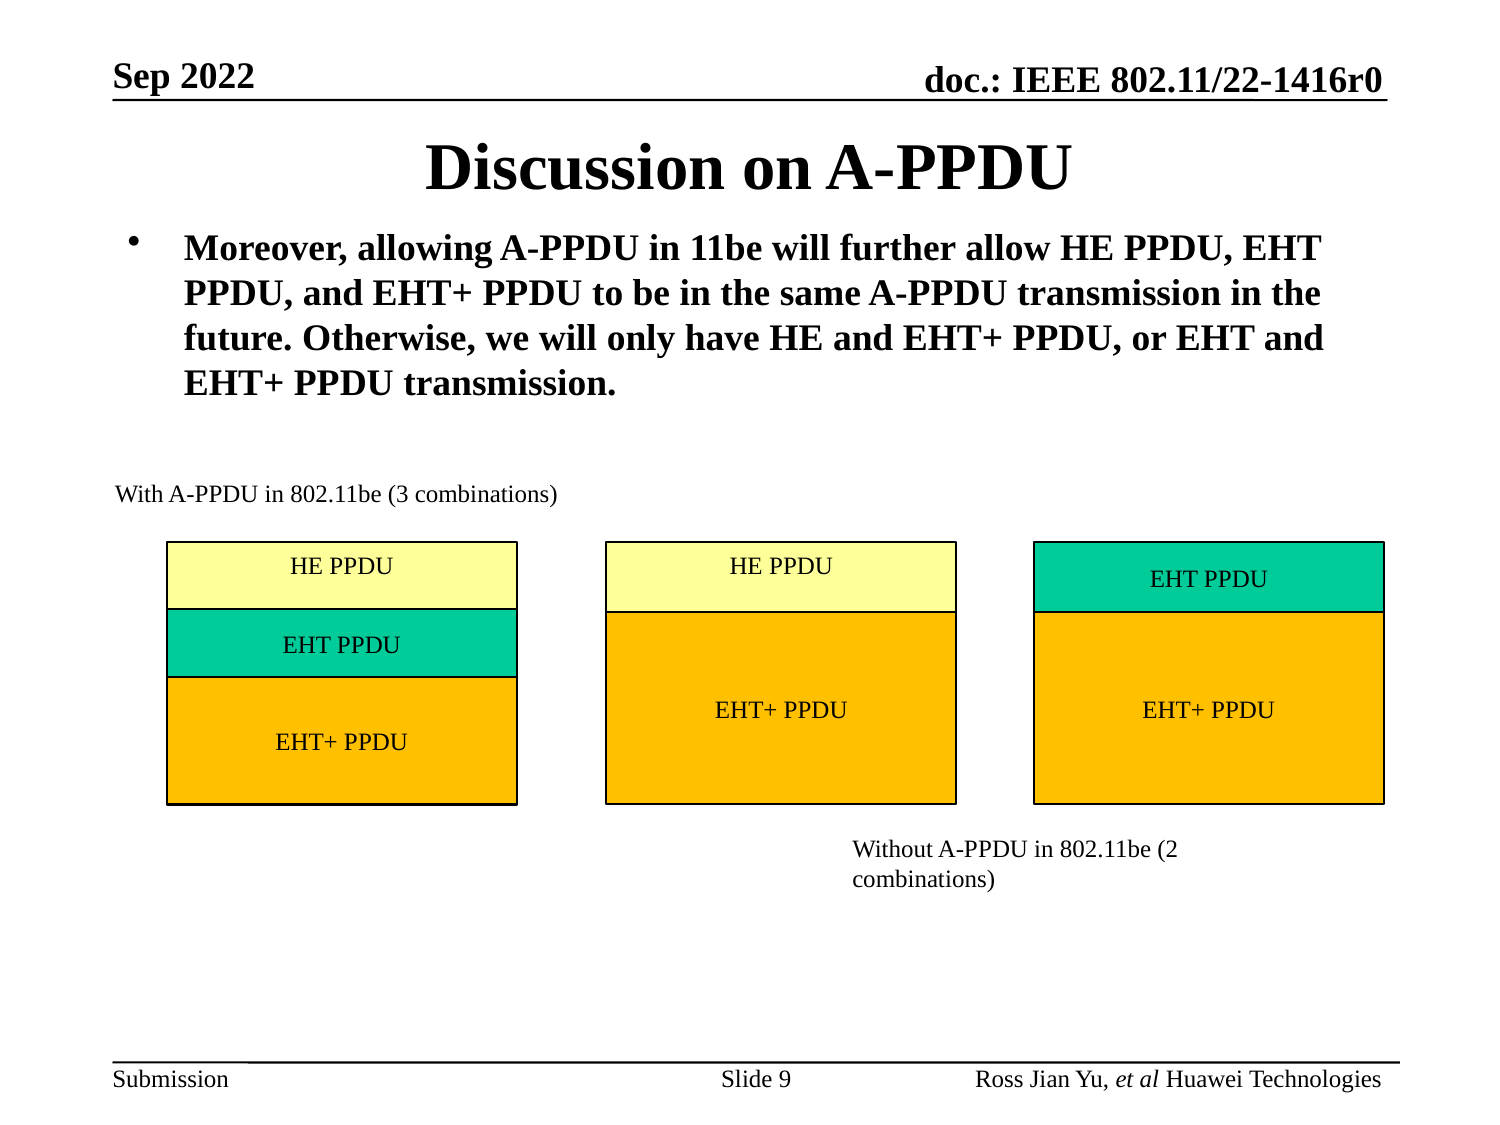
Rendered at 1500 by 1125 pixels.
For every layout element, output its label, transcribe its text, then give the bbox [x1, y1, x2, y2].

text_box HE PPDU [606, 541, 957, 612]
text_box Without A-PPDU in 802.11be (2 combinations) [837, 824, 1313, 900]
text_box HE PPDU [166, 541, 517, 608]
title Discussion on A-PPDU [112, 112, 1388, 213]
list Moreover, allowing A-PPDU in 11be will further allow HE PPDU, EHT PPDU, and EHT+ PPDU to be in the same A-PPDU transmission in the future. Otherwise, we will only have HE and EHT+ PPDU, or EHT and EHT+ PPDU transmission. [112, 215, 1388, 966]
text_box With A-PPDU in 802.11be (3 combinations) [99, 470, 638, 515]
text_box EHT PPDU [1033, 541, 1384, 612]
slide_number Slide 9 [712, 1061, 800, 1093]
text_box EHT+ PPDU [166, 676, 517, 805]
text_box EHT+ PPDU [606, 612, 957, 805]
text_box EHT PPDU [166, 608, 517, 676]
text_box EHT+ PPDU [1033, 612, 1384, 805]
